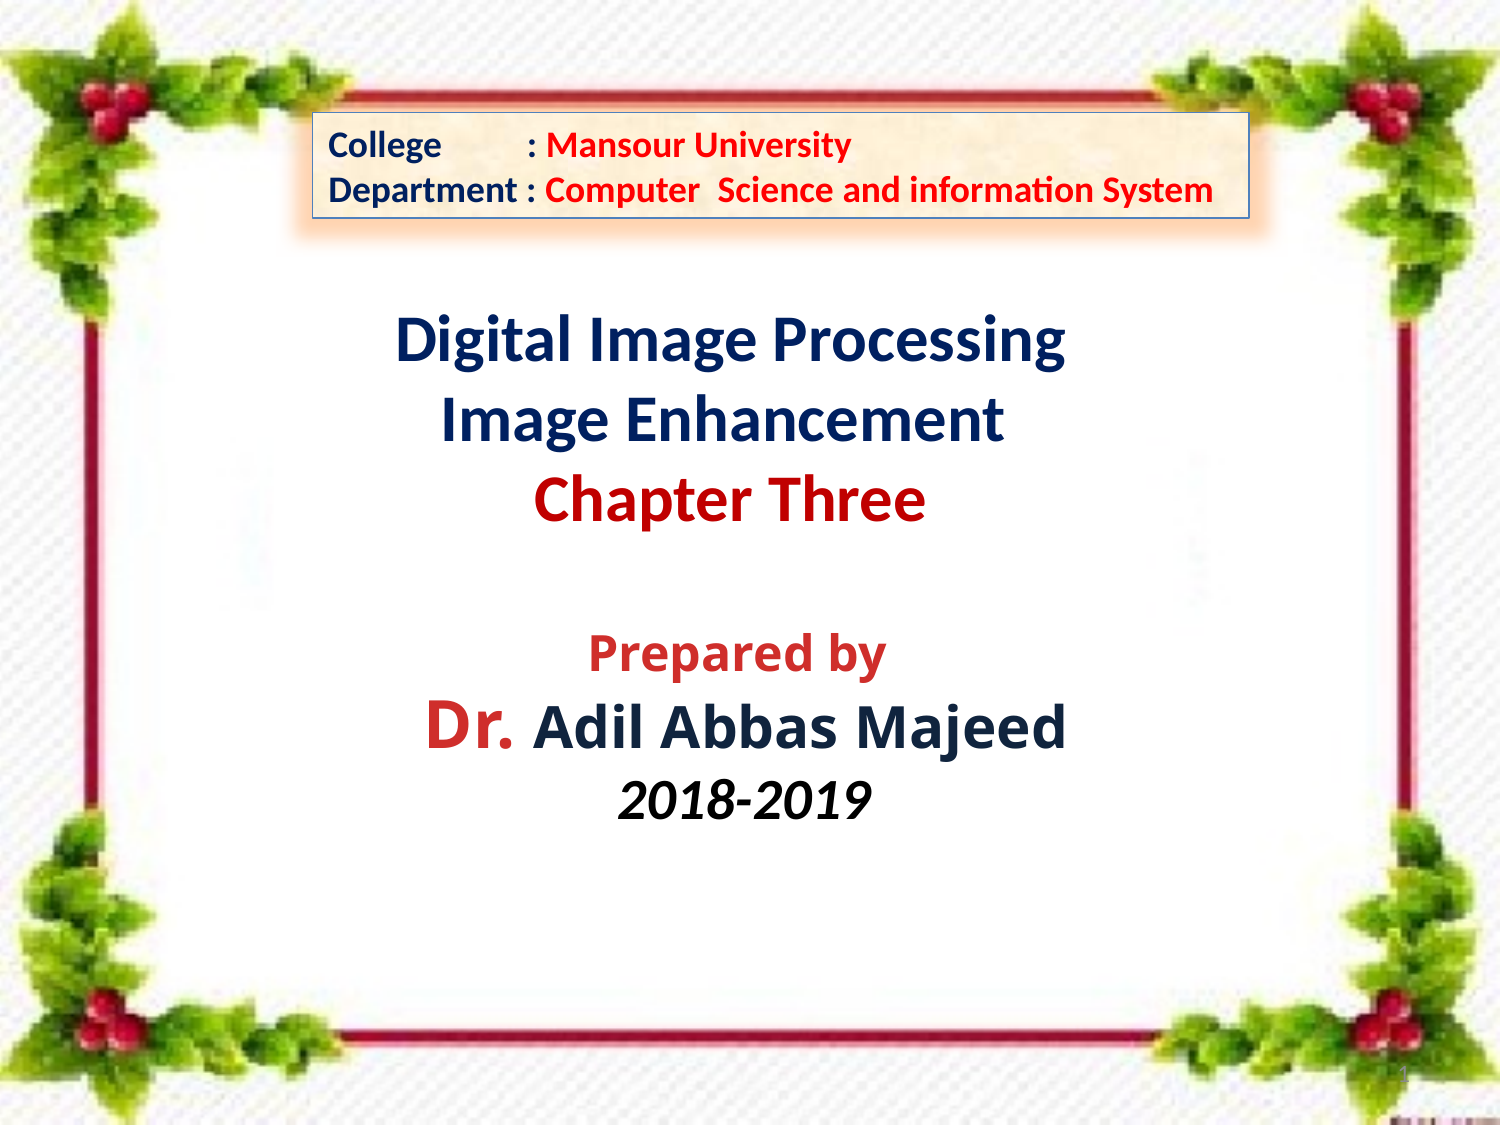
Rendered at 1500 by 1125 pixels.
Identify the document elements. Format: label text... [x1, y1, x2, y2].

text_box Prepared by Dr. Adil Abbas Majeed 2018-2019 [125, 554, 1363, 884]
text_box Digital Image Processing Image Enhancement Chapter Three [212, 287, 1250, 543]
picture [0, 0, 1500, 1125]
slide_number 1 [1074, 1042, 1425, 1103]
text_box College : Mansour University Department : Computer Science and information System [312, 112, 1250, 219]
